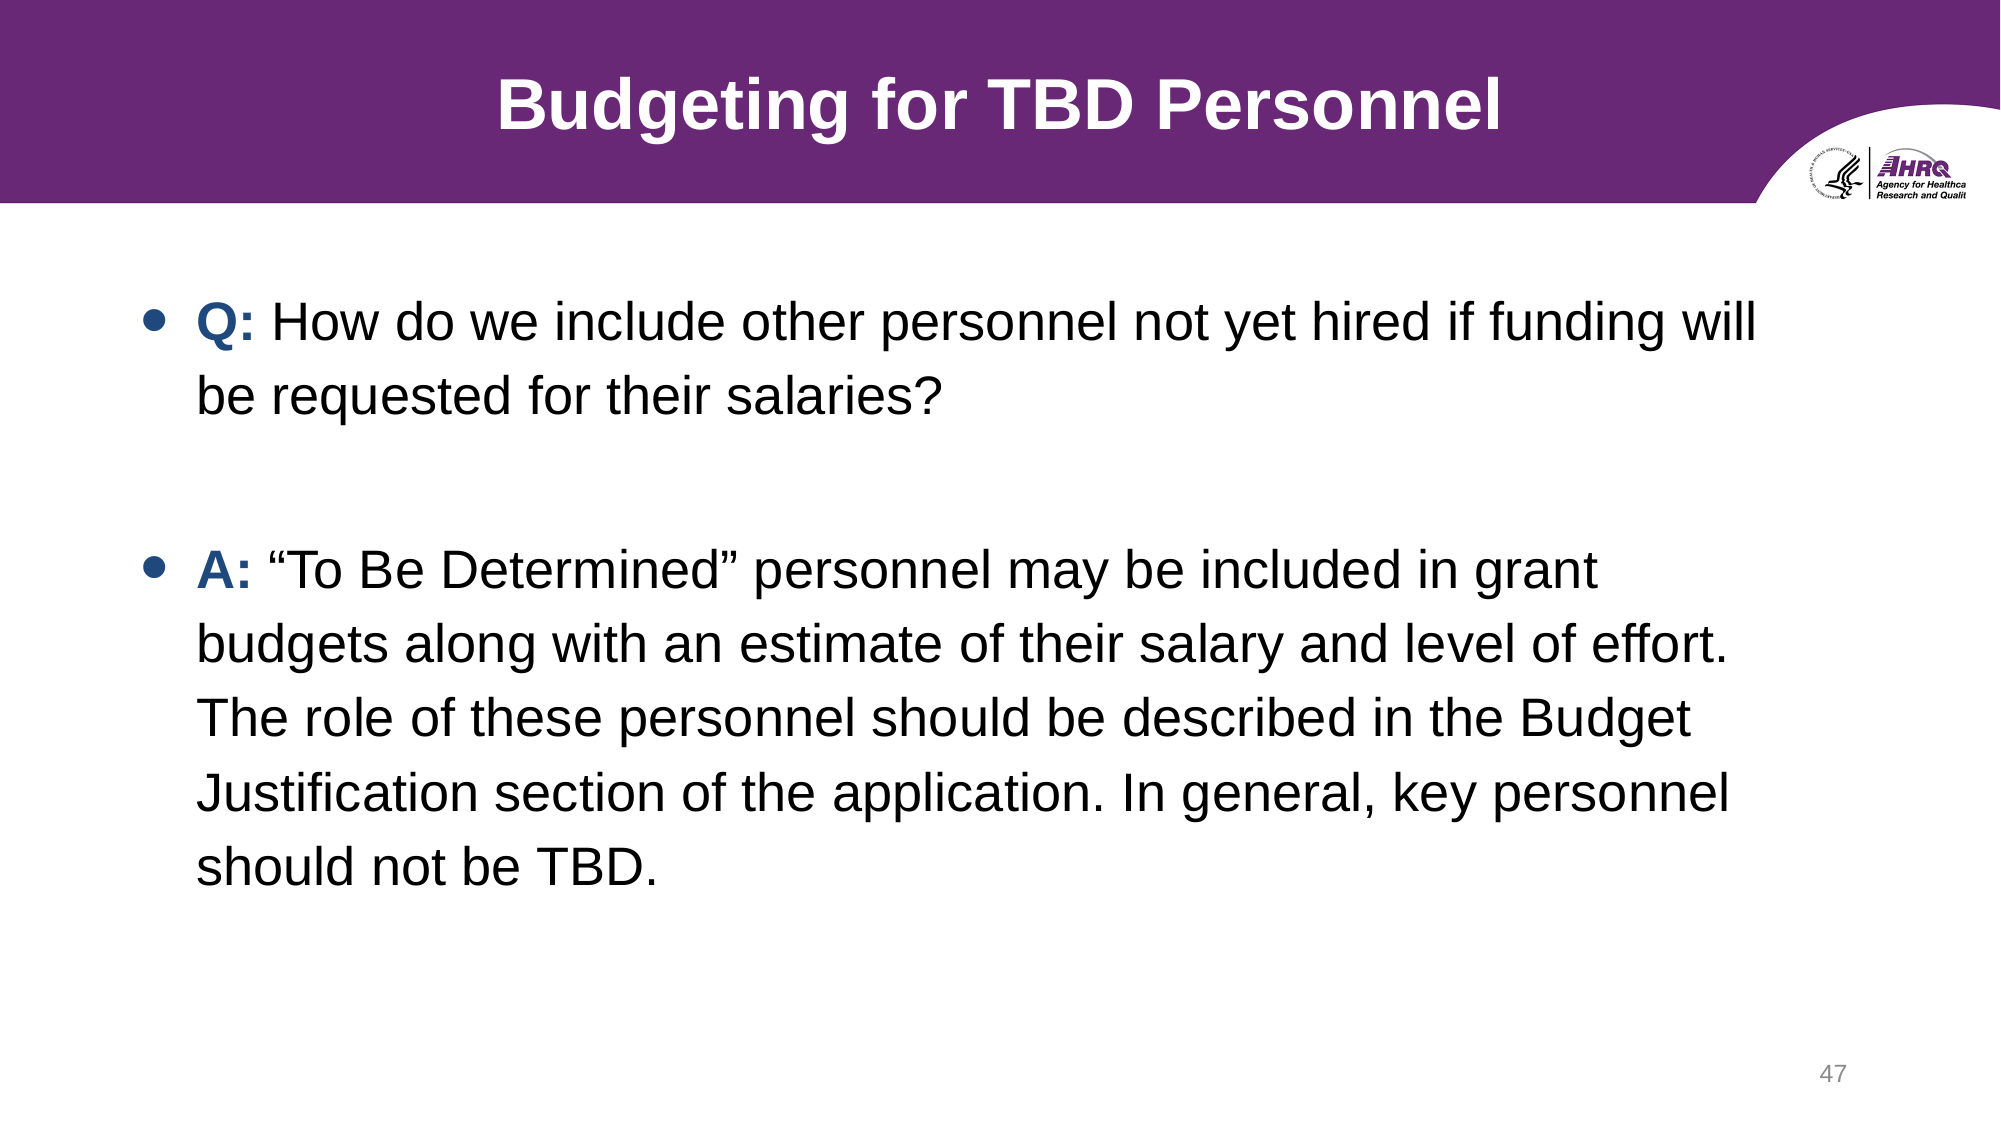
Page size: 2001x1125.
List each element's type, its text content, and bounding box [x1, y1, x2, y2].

list Q: How do we include other personnel not yet hired if funding will be requested for their salaries? A: “To Be Determined” personnel may be included in grant budgets along with an estimate of their salary and level of effort. The role of these personnel should be described in the Budget Justification section of the application. In general, key personnel should not be TBD. [125, 270, 1800, 1013]
title Budgeting for TBD Personnel [275, 50, 1725, 152]
slide_number 47 [1412, 1042, 1863, 1103]
picture [0, 0, 2001, 1125]
